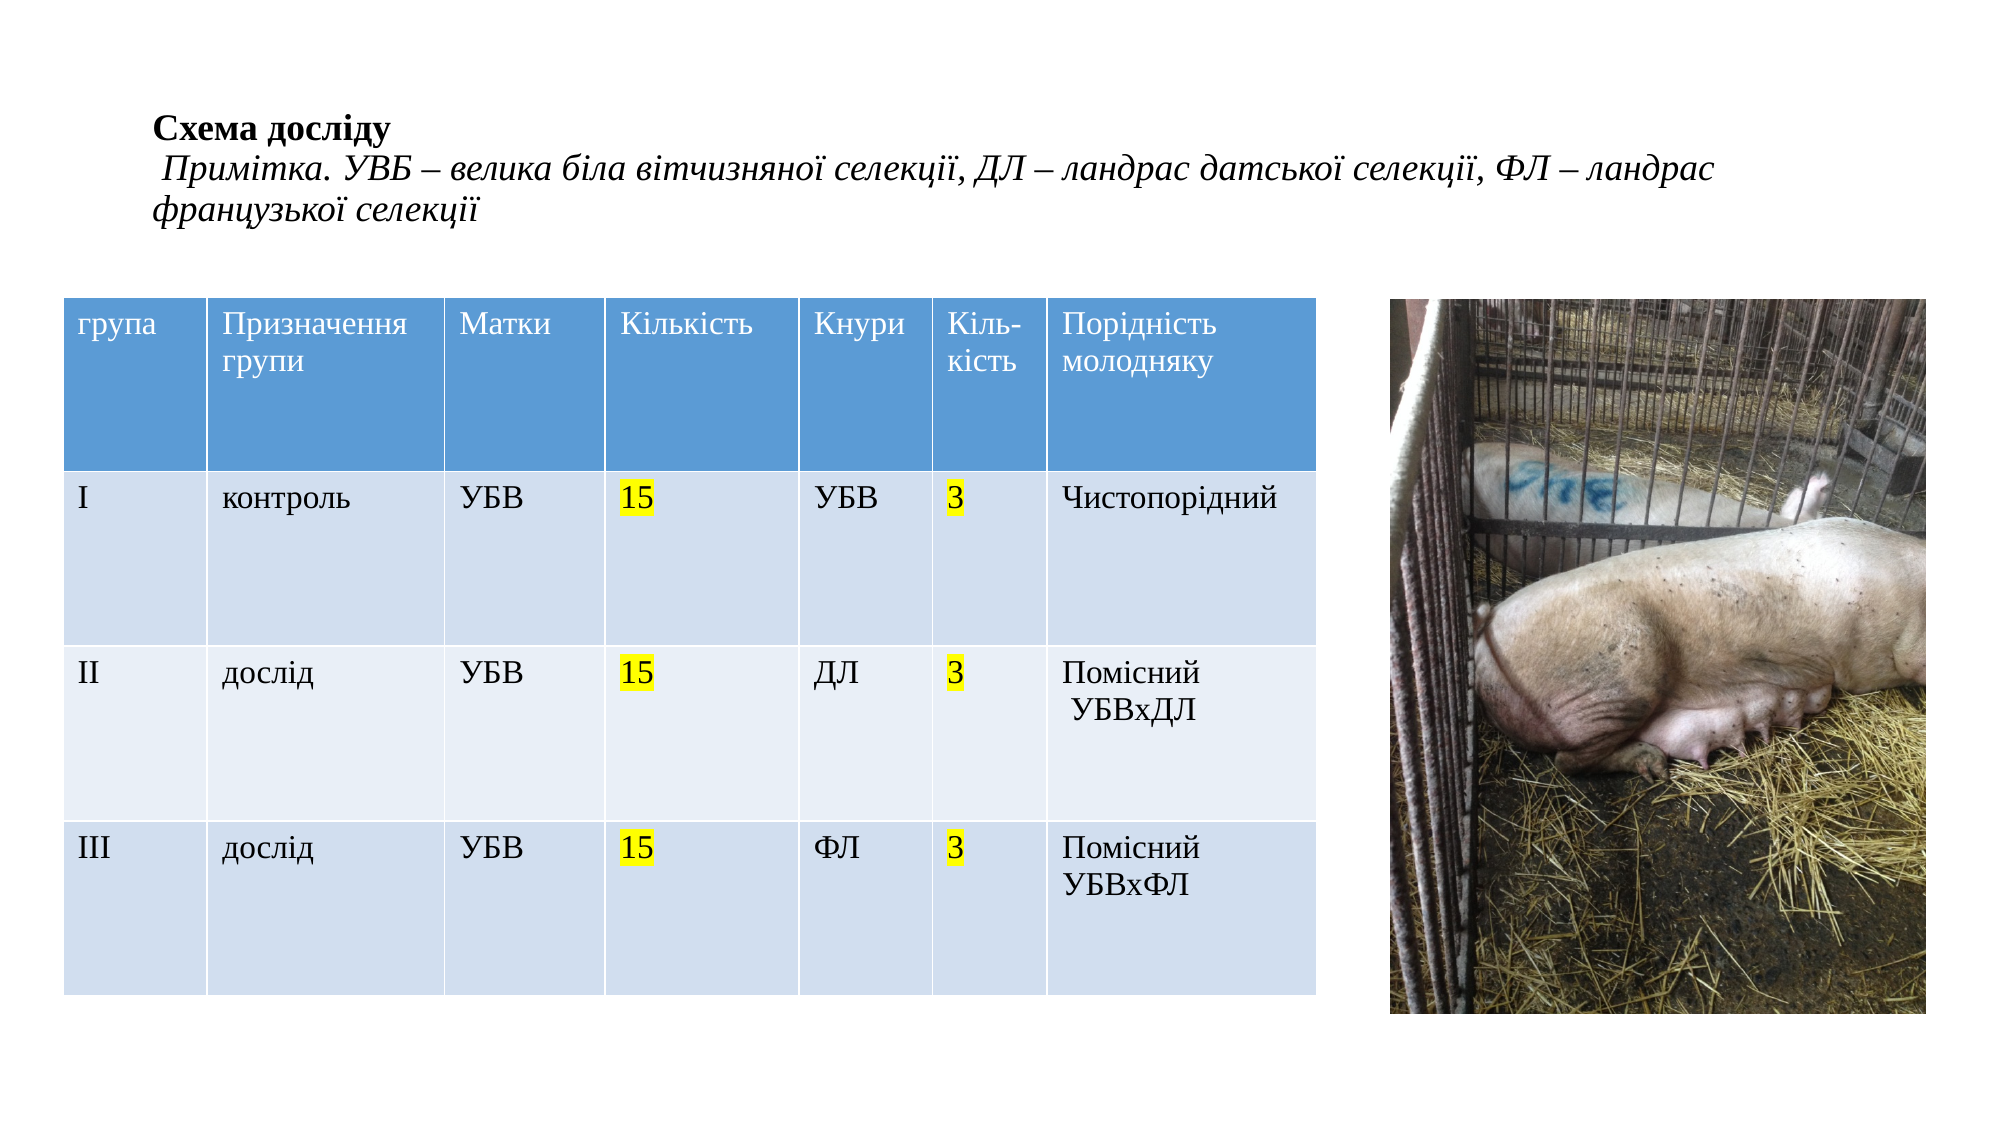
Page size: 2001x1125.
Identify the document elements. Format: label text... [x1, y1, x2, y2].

table_cell дослід [208, 822, 444, 995]
table_cell ІІІ [64, 822, 206, 995]
table_cell ІІ [64, 647, 206, 820]
table_cell 15 [606, 472, 798, 645]
table_cell дослід [208, 647, 444, 820]
table_header Порідність молодняку [1048, 298, 1316, 471]
table_cell 15 [606, 822, 798, 995]
table_cell Помісний УБВхФЛ [1048, 822, 1316, 995]
table_header Кнури [800, 298, 932, 471]
table_header Призначення групи [208, 298, 444, 471]
table_cell Помісний УБВхДЛ [1048, 647, 1316, 820]
table_cell УБВ [445, 647, 604, 820]
table_cell 3 [933, 822, 1046, 995]
table_cell УБВ [800, 472, 932, 645]
table_cell І [64, 472, 206, 645]
table_cell УБВ [445, 822, 604, 995]
table_cell ДЛ [800, 647, 932, 820]
table_cell Чистопорідний [1048, 472, 1316, 645]
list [1390, 299, 1926, 1014]
table_header група [64, 298, 206, 471]
table_header Кількість [606, 298, 798, 471]
table_cell ФЛ [800, 822, 932, 995]
table_cell 3 [933, 472, 1046, 645]
table_cell 3 [933, 647, 1046, 820]
table_cell УБВ [445, 472, 604, 645]
table_header Матки [445, 298, 604, 471]
table_cell 15 [606, 647, 798, 820]
title Схема досліду Примітка. УВБ – велика біла вітчизняної селекції, ДЛ – ландрас датської селекції, ФЛ – ландрас французької селекції [137, 59, 1863, 278]
table_cell контроль [208, 472, 444, 645]
table_header Кіль-кість [933, 298, 1046, 471]
